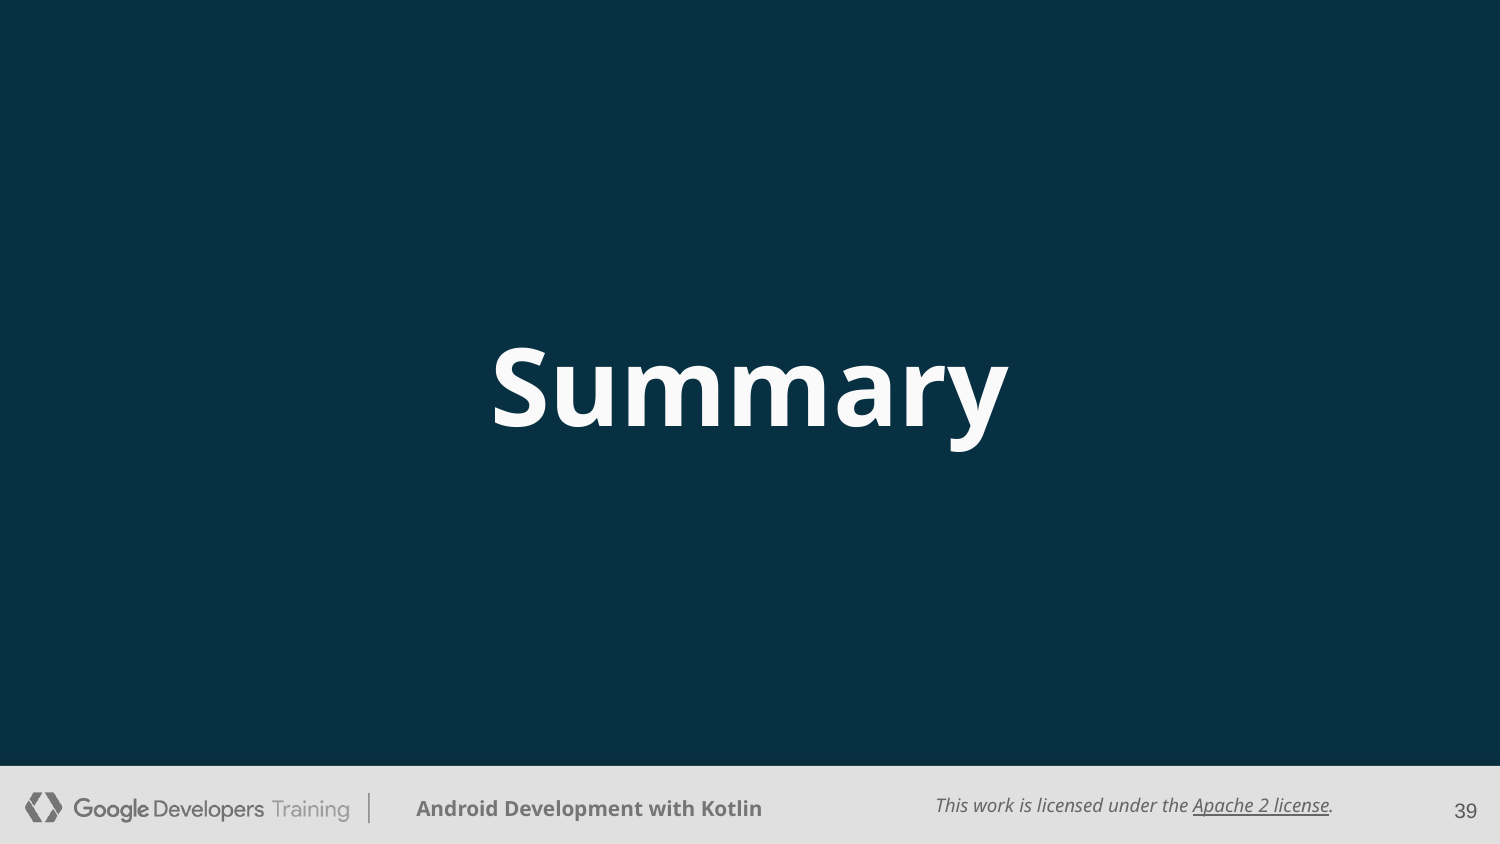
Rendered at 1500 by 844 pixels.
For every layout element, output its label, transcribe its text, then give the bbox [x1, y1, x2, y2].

picture [0, 0, 1500, 844]
text_box Summary [51, 0, 1449, 766]
slide_number ‹#› [1402, 777, 1493, 842]
